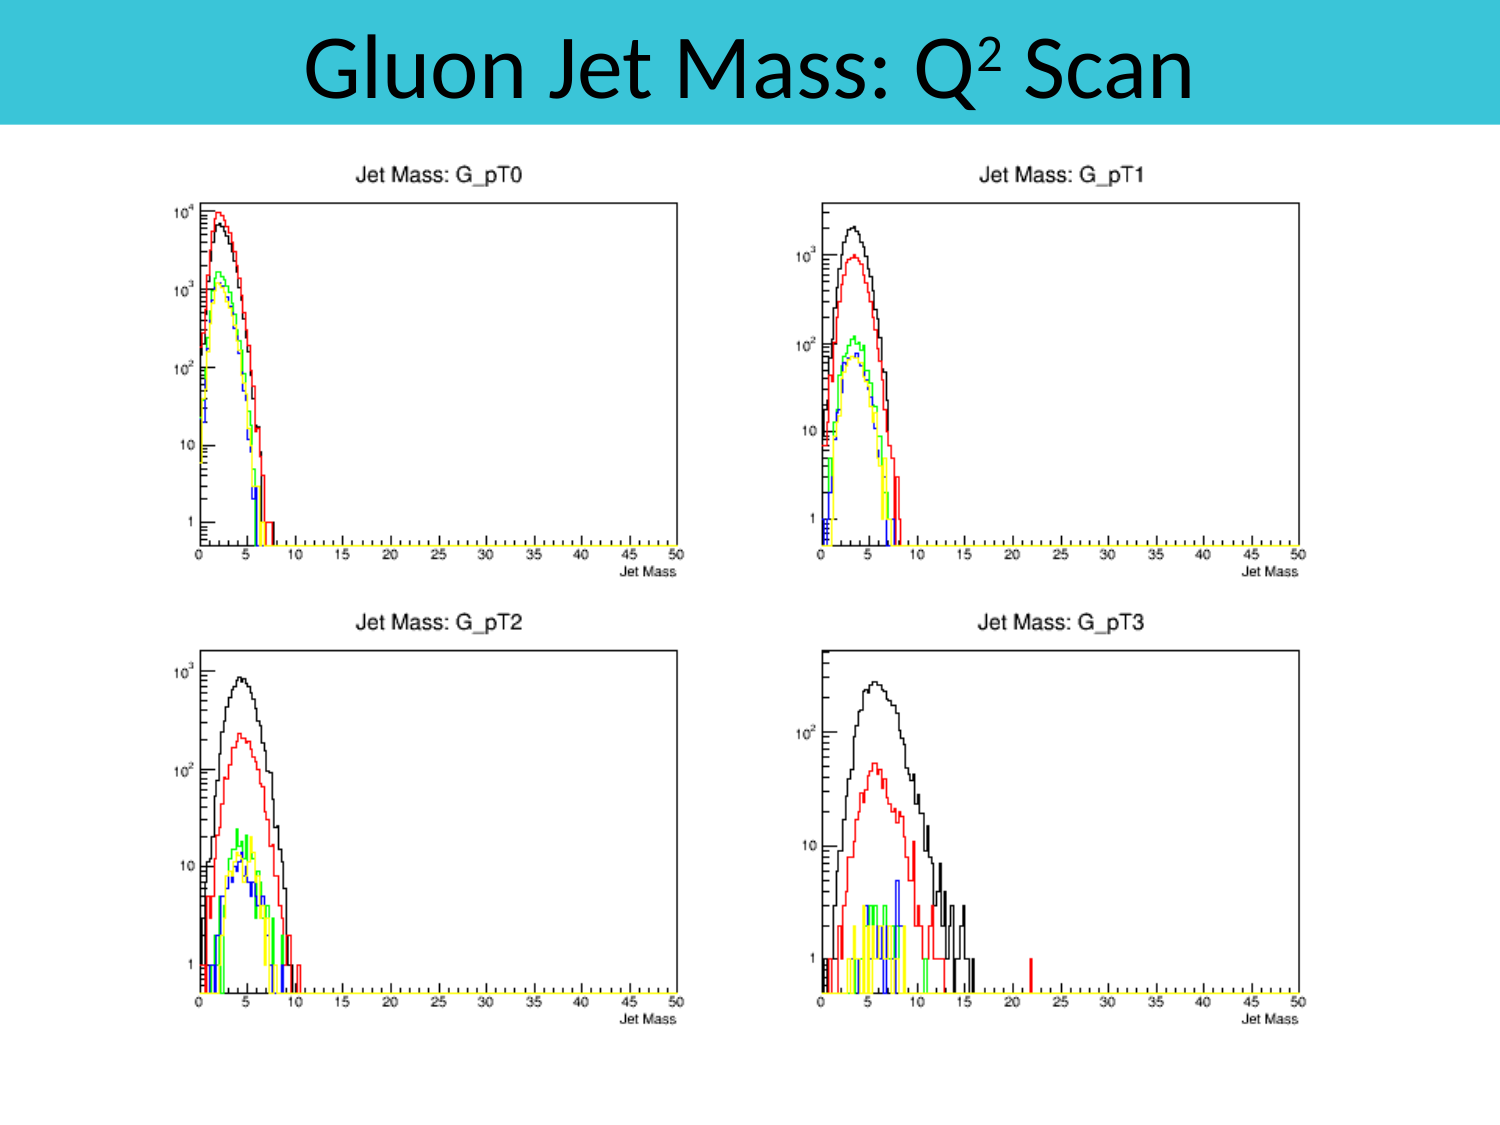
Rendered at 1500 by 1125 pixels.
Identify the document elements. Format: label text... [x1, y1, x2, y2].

picture [128, 151, 1372, 1046]
text_box Gluon Jet Mass: Q2 Scan [0, 0, 1500, 125]
